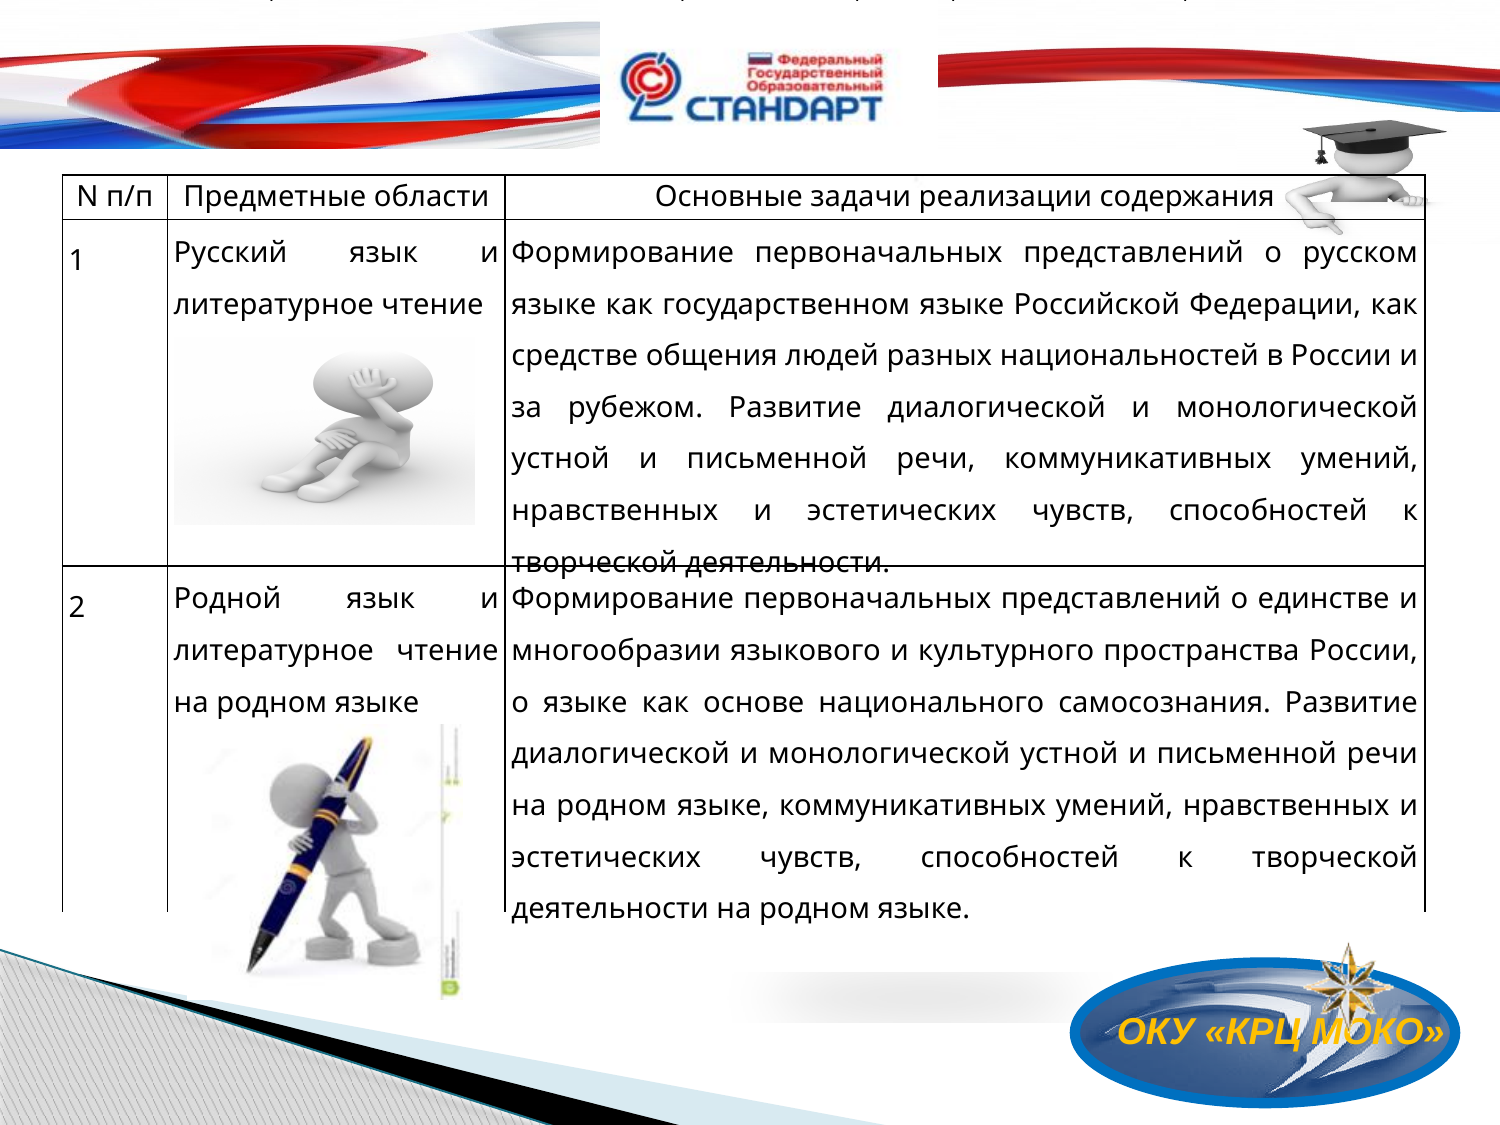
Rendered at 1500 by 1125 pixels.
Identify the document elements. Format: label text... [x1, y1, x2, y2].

table_cell Родной язык и литературное чтение на родном языке [168, 567, 504, 912]
table_cell Русский язык и литературное чтение [168, 220, 504, 565]
picture [1074, 937, 1456, 1104]
table_header Предметные области [168, 176, 504, 219]
table_cell Формирование первоначальных представлений о единстве и многообразии языкового и культурного пространства России, о языке как основе национального самосознания. Развитие диалогической и монологической устной и письменной речи на родном языке, коммуникативных умений, нравственных и эстетических чувств, способностей к творческой деятельности на родном языке. [506, 567, 1424, 912]
table_header Основные задачи реализации содержания [506, 176, 1231, 219]
table_cell 2 [63, 567, 167, 912]
table_cell Формирование первоначальных представлений о русском языке как государственном языке Российской Федерации, как средстве общения людей разных национальностей в России и за рубежом. Развитие диалогической и монологической устной и письменной речи, коммуникативных умений, нравственных и эстетических чувств, способностей к творческой деятельности. [506, 220, 1424, 565]
table_header N п/п [63, 176, 167, 219]
picture [0, 0, 1500, 244]
picture [187, 724, 463, 1001]
picture [174, 337, 476, 526]
table_cell 1 [63, 220, 167, 565]
